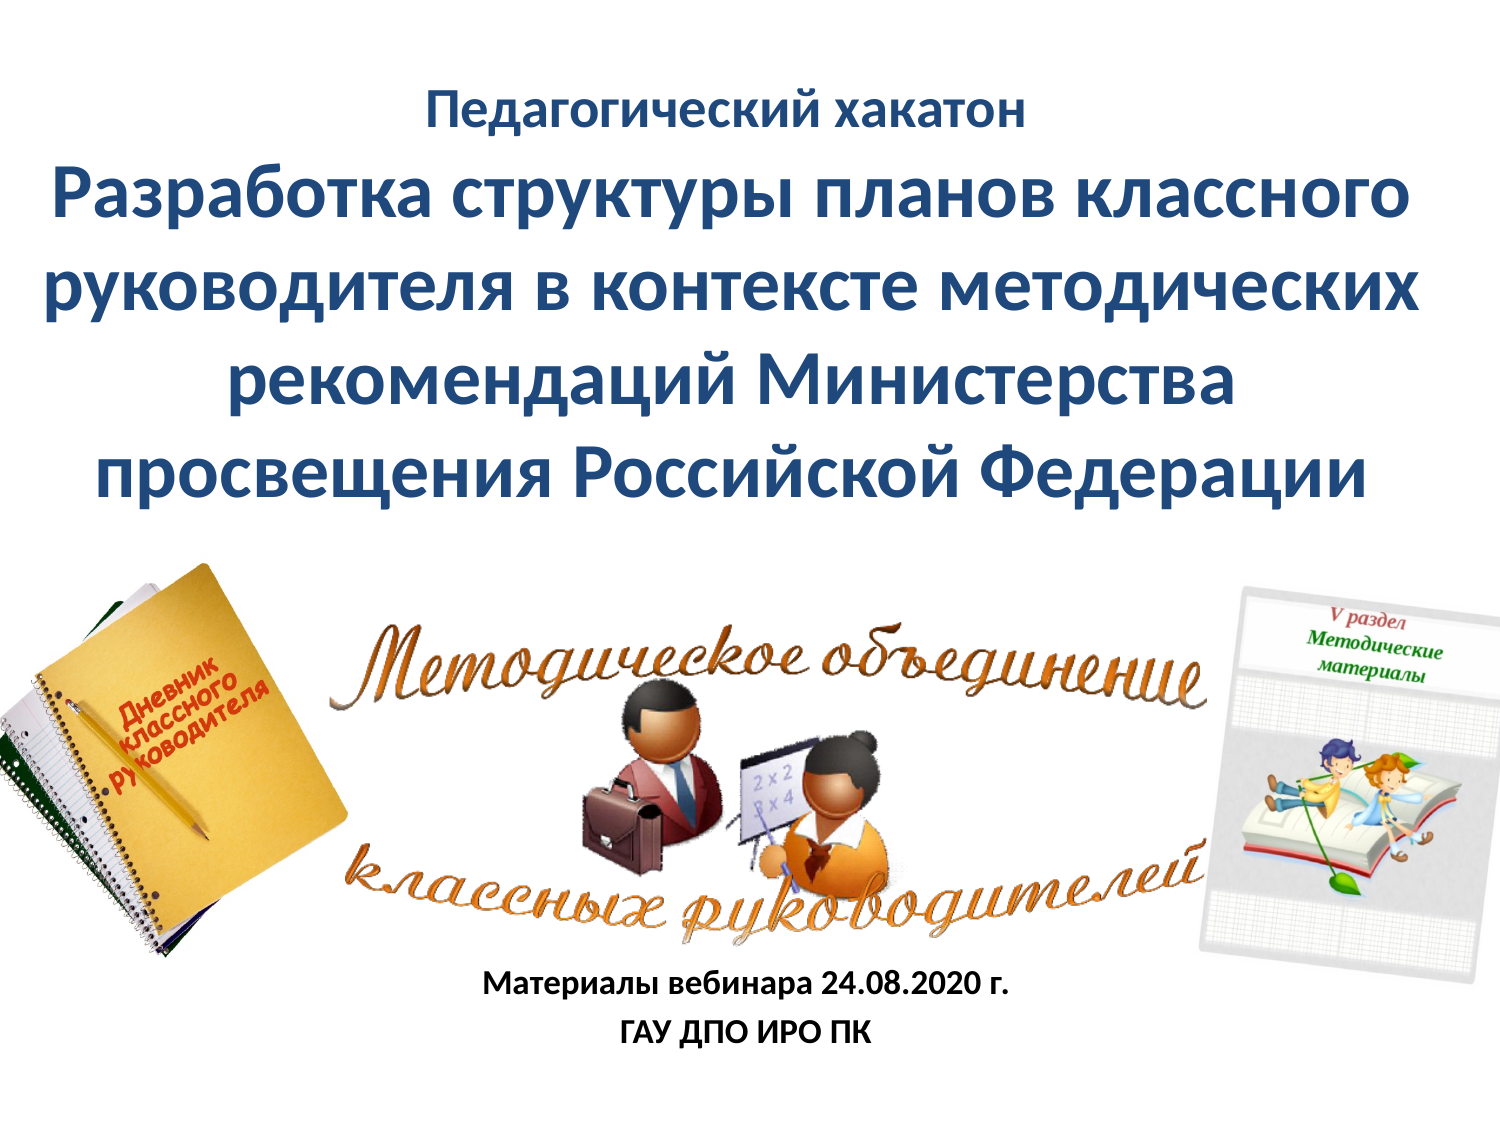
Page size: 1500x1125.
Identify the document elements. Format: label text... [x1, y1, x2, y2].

title Педагогический хакатон Разработка структуры планов классного руководителя в контексте методических рекомендаций Министерства просвещения Российской Федерации [17, 30, 1447, 554]
picture [0, 553, 1500, 989]
subtitle Материалы вебинара 24.08.2020 г. ГАУ ДПО ИРО ПК [225, 956, 1275, 1059]
